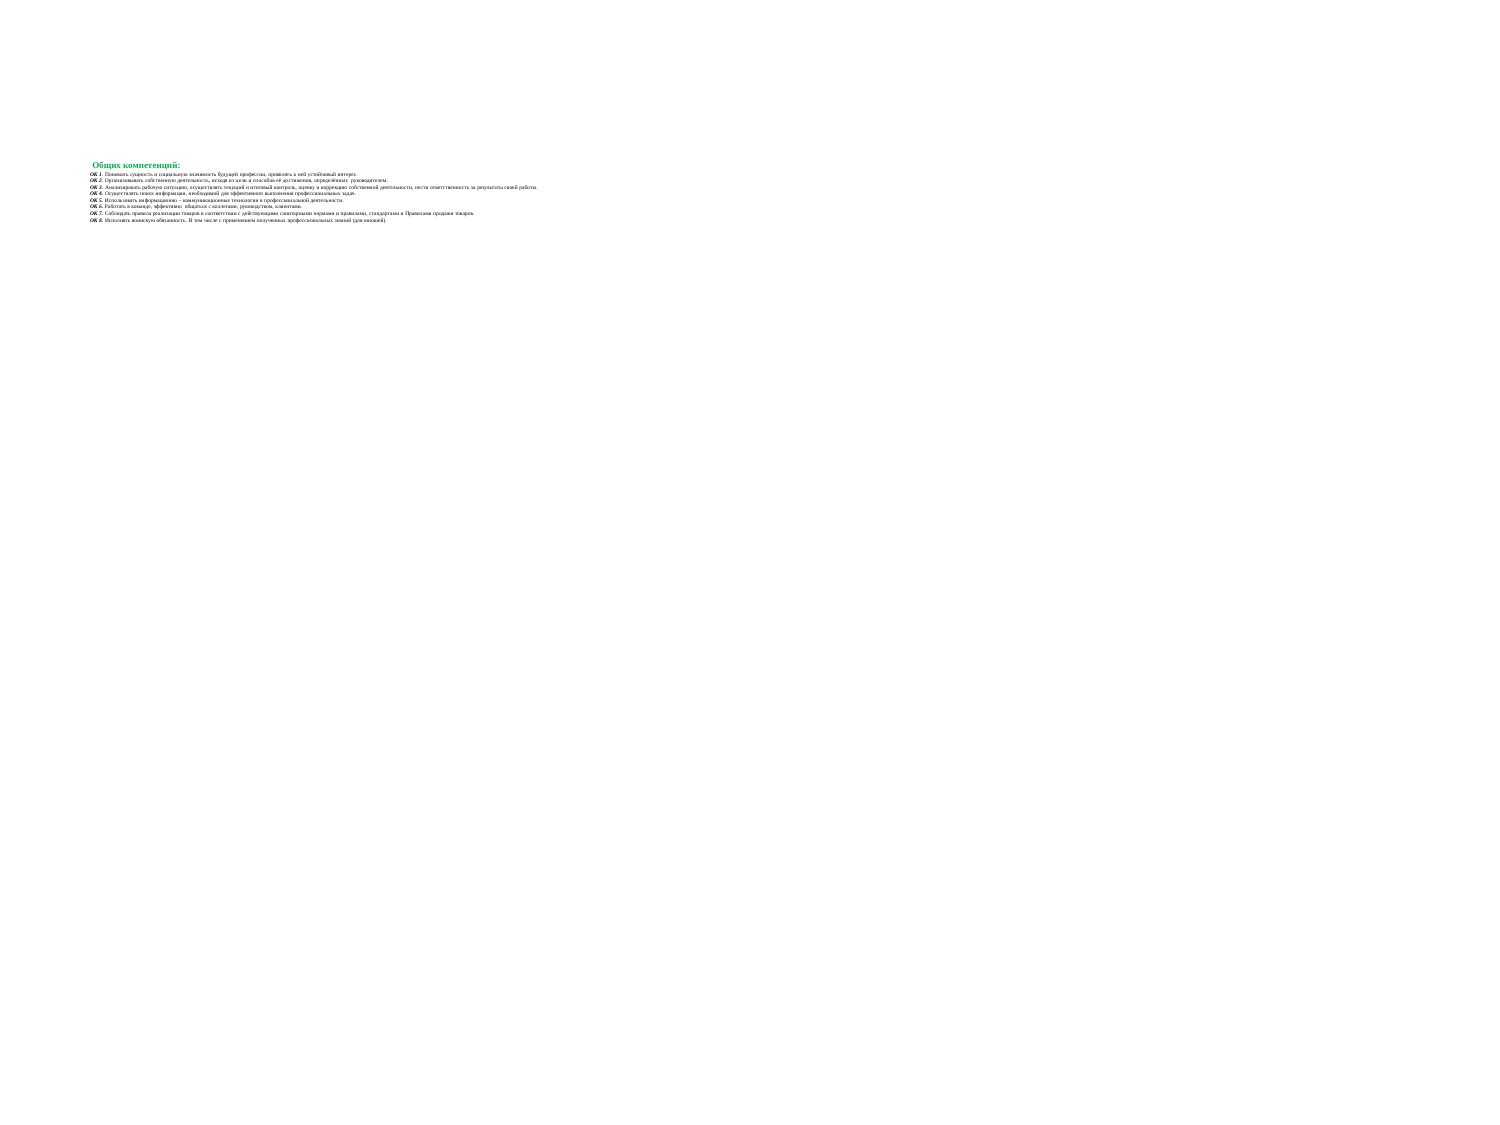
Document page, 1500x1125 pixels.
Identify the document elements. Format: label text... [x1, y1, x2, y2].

title Общих компетенций: ОК 1. Понимать сущность и социальную значимость будущей профессии, проявлять к ней устойчивый интерес. ОК 2. Организовывать собственную деятельность, исходя из цели и способов её достижения, определённых руководителем. ОК 3. Анализировать рабочую ситуацию, осуществлять текущий и итоговый контроль, оценку и коррекцию собственной деятельности, нести ответственность за результаты своей работы. ОК 4. Осуществлять поиск информации, необходимой для эффективного выполнения профессиональных задач. ОК 5. Использовать информационно – коммуникационные технологии в профессиональной деятельности. ОК 6. Работать в команде, эффективно общаться с коллегами, руководством, клиентами. ОК 7. Соблюдать правила реализации товаров в соответствии с действующими санитарными нормами и правилами, стандартами и Правилами продажи товаров. ОК 8. Исполнять воинскую обязанность. В том числе с применением полученных профессиональных знаний (для юношей). [75, 45, 1425, 233]
